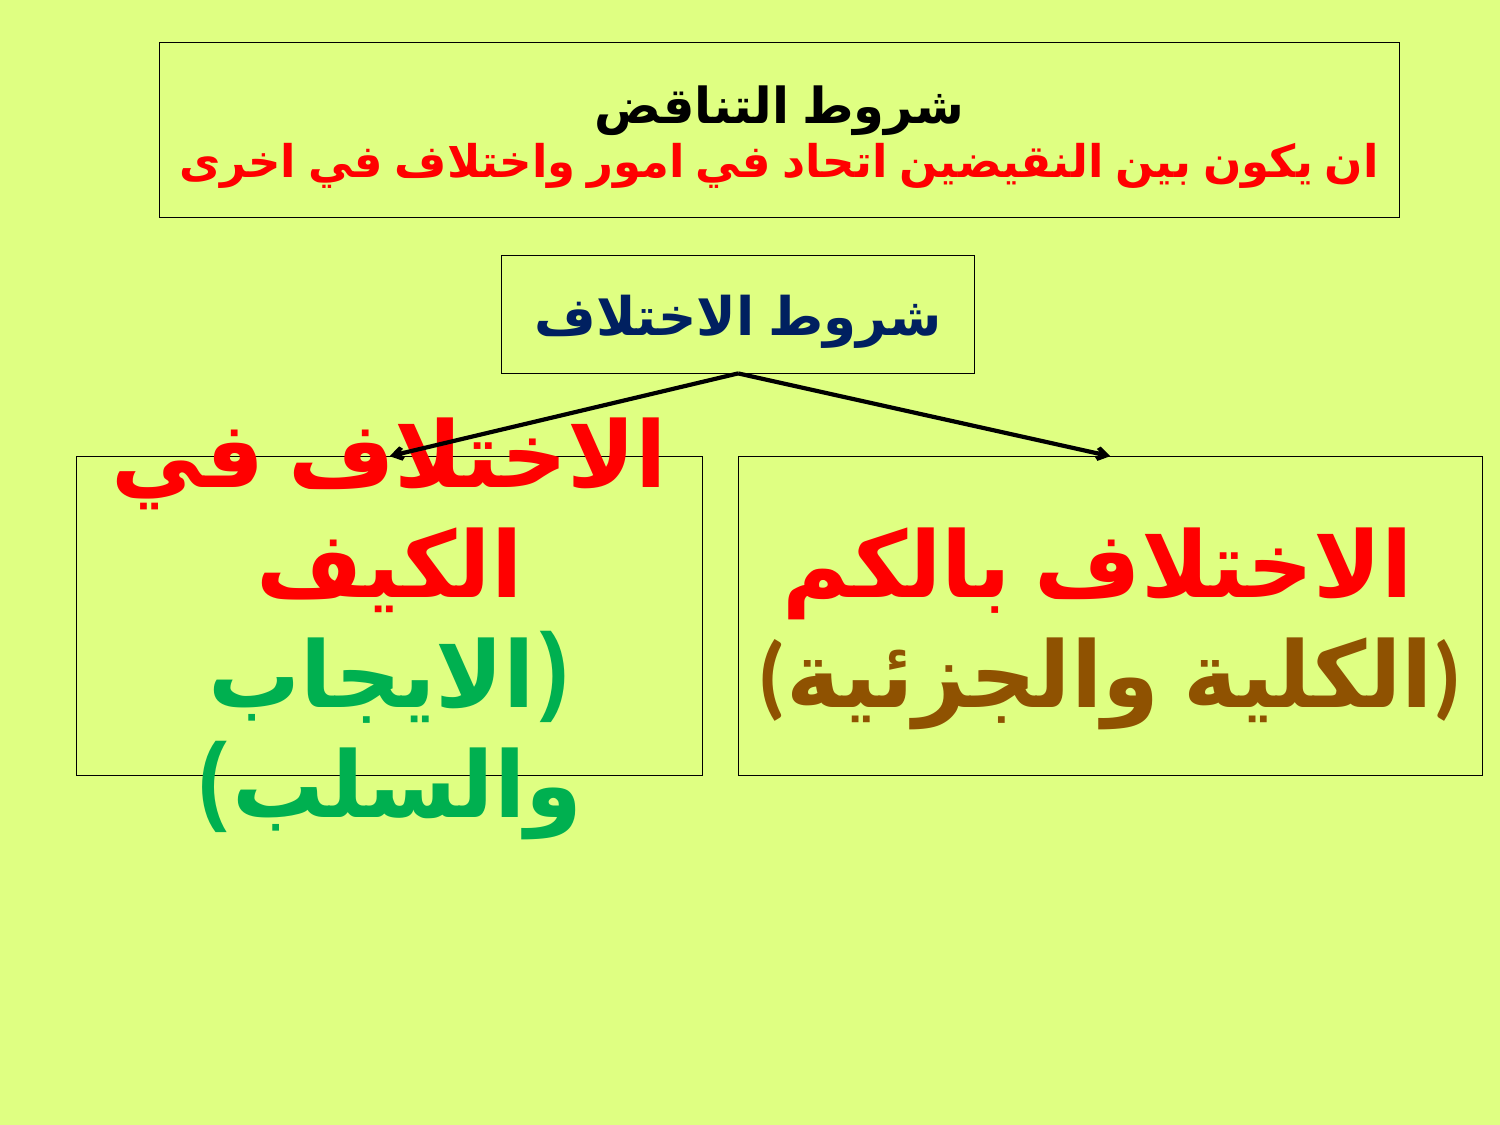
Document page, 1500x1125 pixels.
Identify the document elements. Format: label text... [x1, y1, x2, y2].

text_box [502, 776, 517, 816]
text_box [522, 788, 575, 839]
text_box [203, 776, 225, 832]
text_box شروط التناقض ان يكون بين النقيضين اتحاد في امور واختلاف في اخرى [159, 42, 1400, 218]
text_box الاختلاف في الكيف (الايجاب والسلب) [76, 456, 703, 776]
text_box الاختلاف بالكم (الكلية والجزئية) [738, 456, 1483, 776]
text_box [737, 373, 1111, 457]
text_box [389, 373, 735, 457]
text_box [238, 776, 485, 818]
text_box شروط الاختلاف [501, 255, 975, 371]
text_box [215, 443, 255, 456]
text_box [345, 443, 384, 456]
